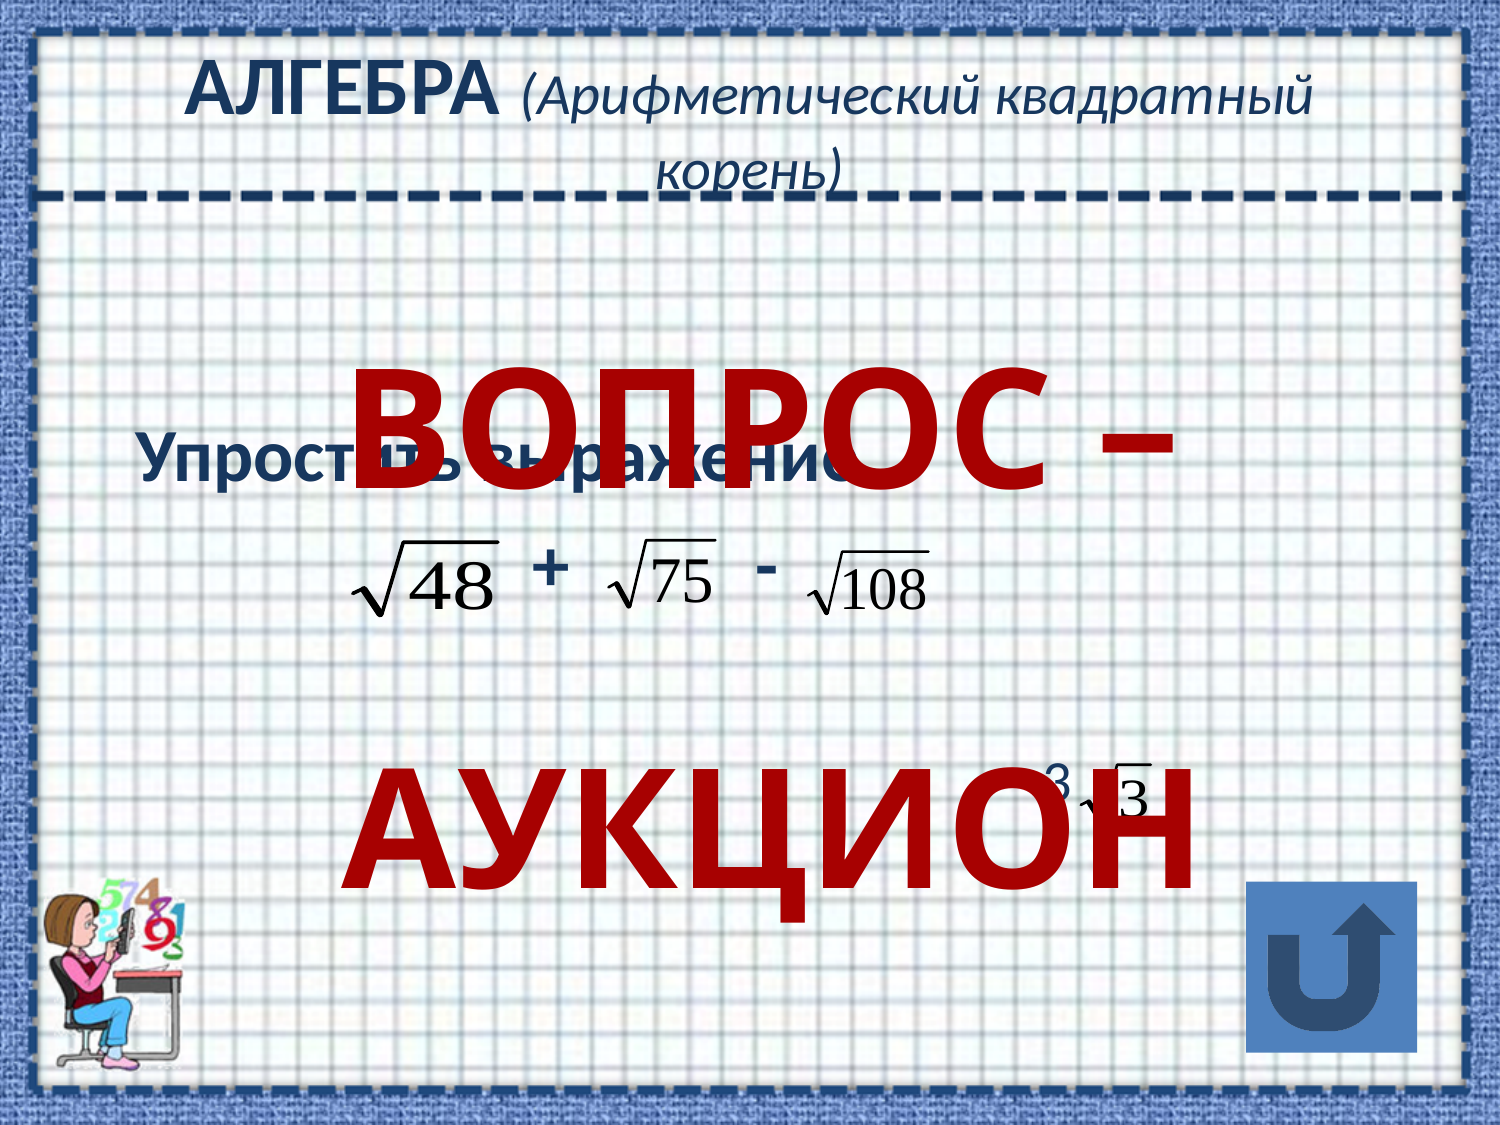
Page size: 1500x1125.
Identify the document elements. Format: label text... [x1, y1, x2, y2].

list Упростить выражение + - 3 [75, 234, 1425, 1005]
title АЛГЕБРА (Арифметический квадратный корень) [75, 45, 1425, 188]
picture [0, 0, 1500, 1125]
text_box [289, 314, 1335, 915]
text_box [1246, 881, 1418, 1053]
